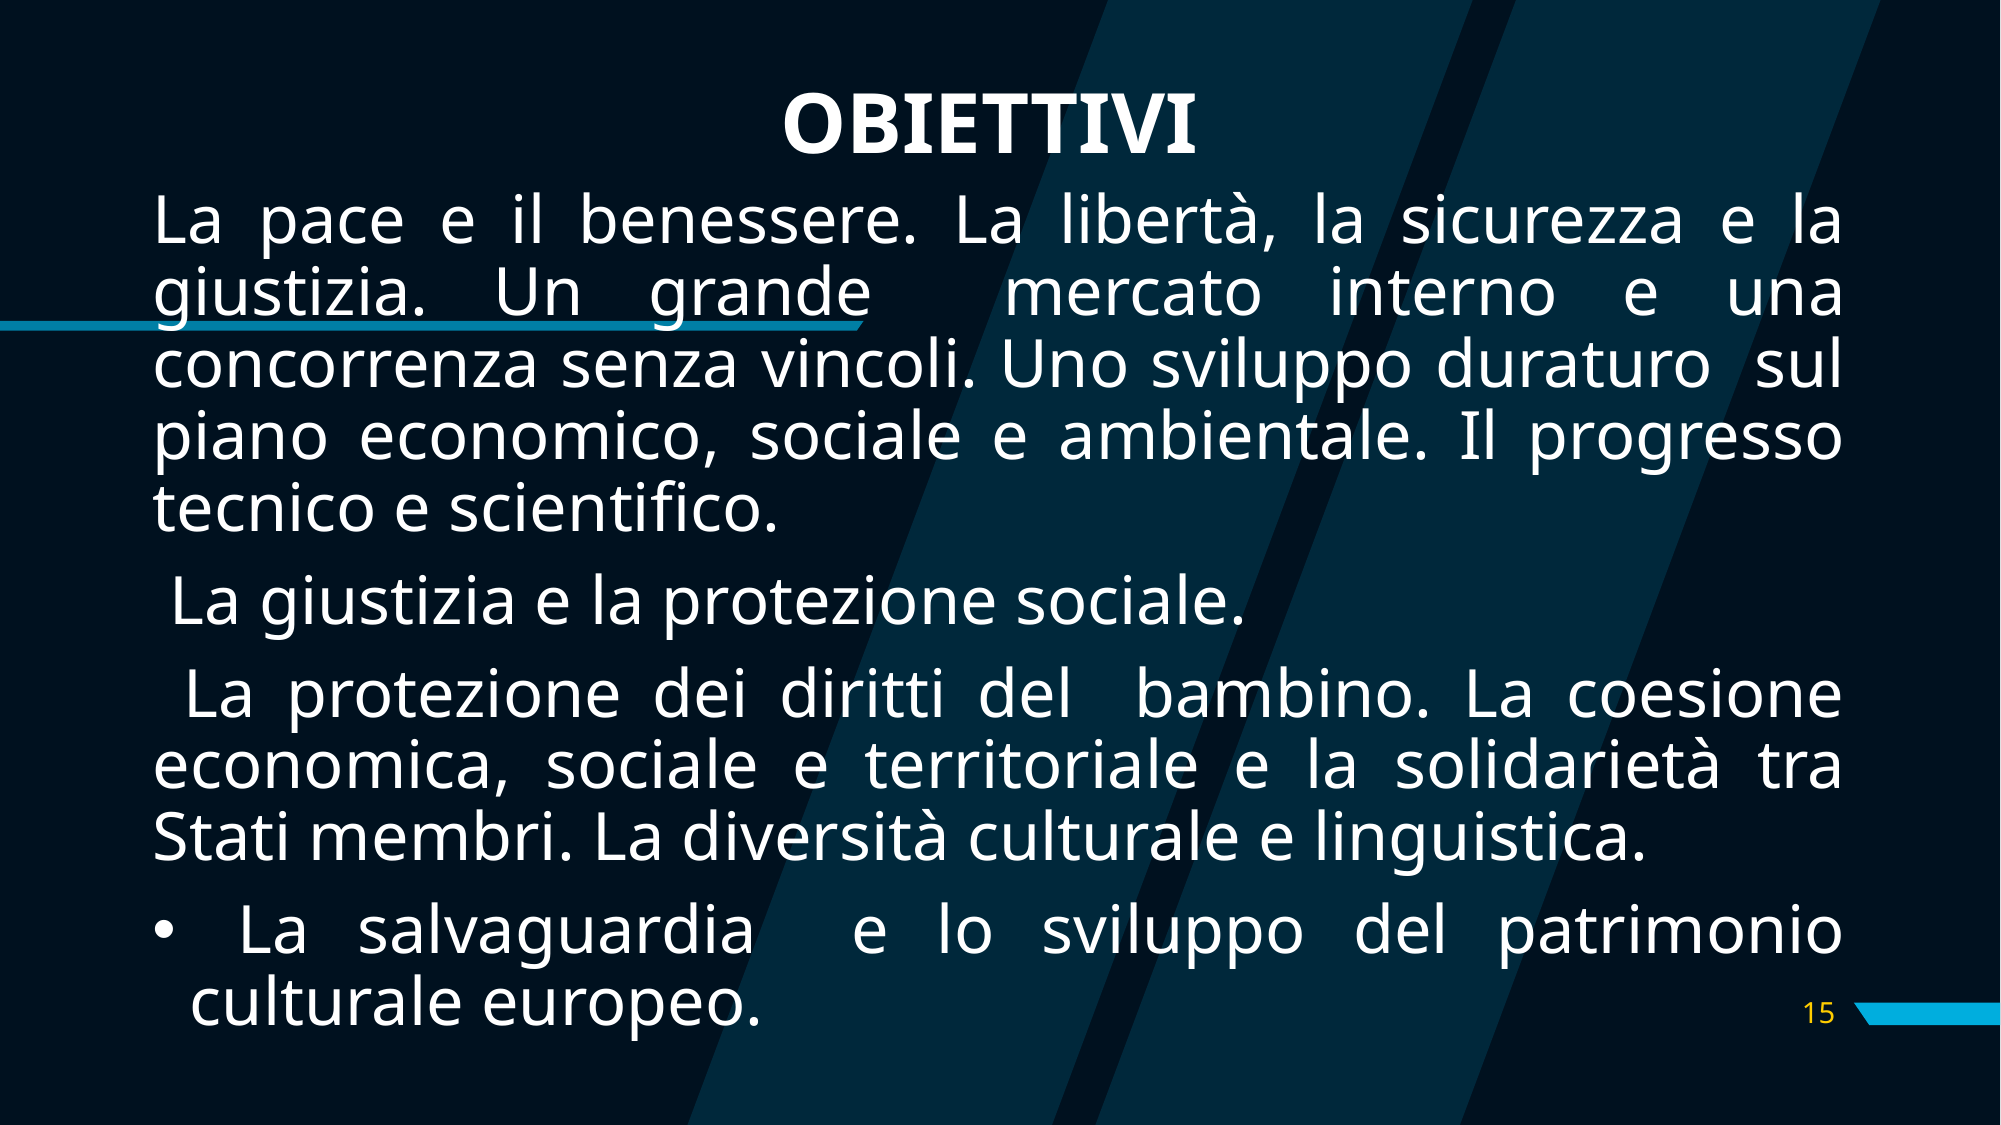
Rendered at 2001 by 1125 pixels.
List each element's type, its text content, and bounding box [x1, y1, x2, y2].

title OBIETTIVI [137, 59, 1863, 178]
list La pace e il benessere. La libertà, la sicurezza e la giustizia. Un grande mercato interno e una concorrenza senza vincoli. Uno sviluppo duraturo sul piano economico, sociale e ambientale. Il progresso tecnico e scientifico. La giustizia e la protezione sociale. La protezione dei diritti del bambino. La coesione economica, sociale e territoriale e la solidarietà tra Stati membri. La diversità culturale e linguistica. La salvaguardia e lo sviluppo del patrimonio culturale europeo. [137, 178, 1863, 1081]
